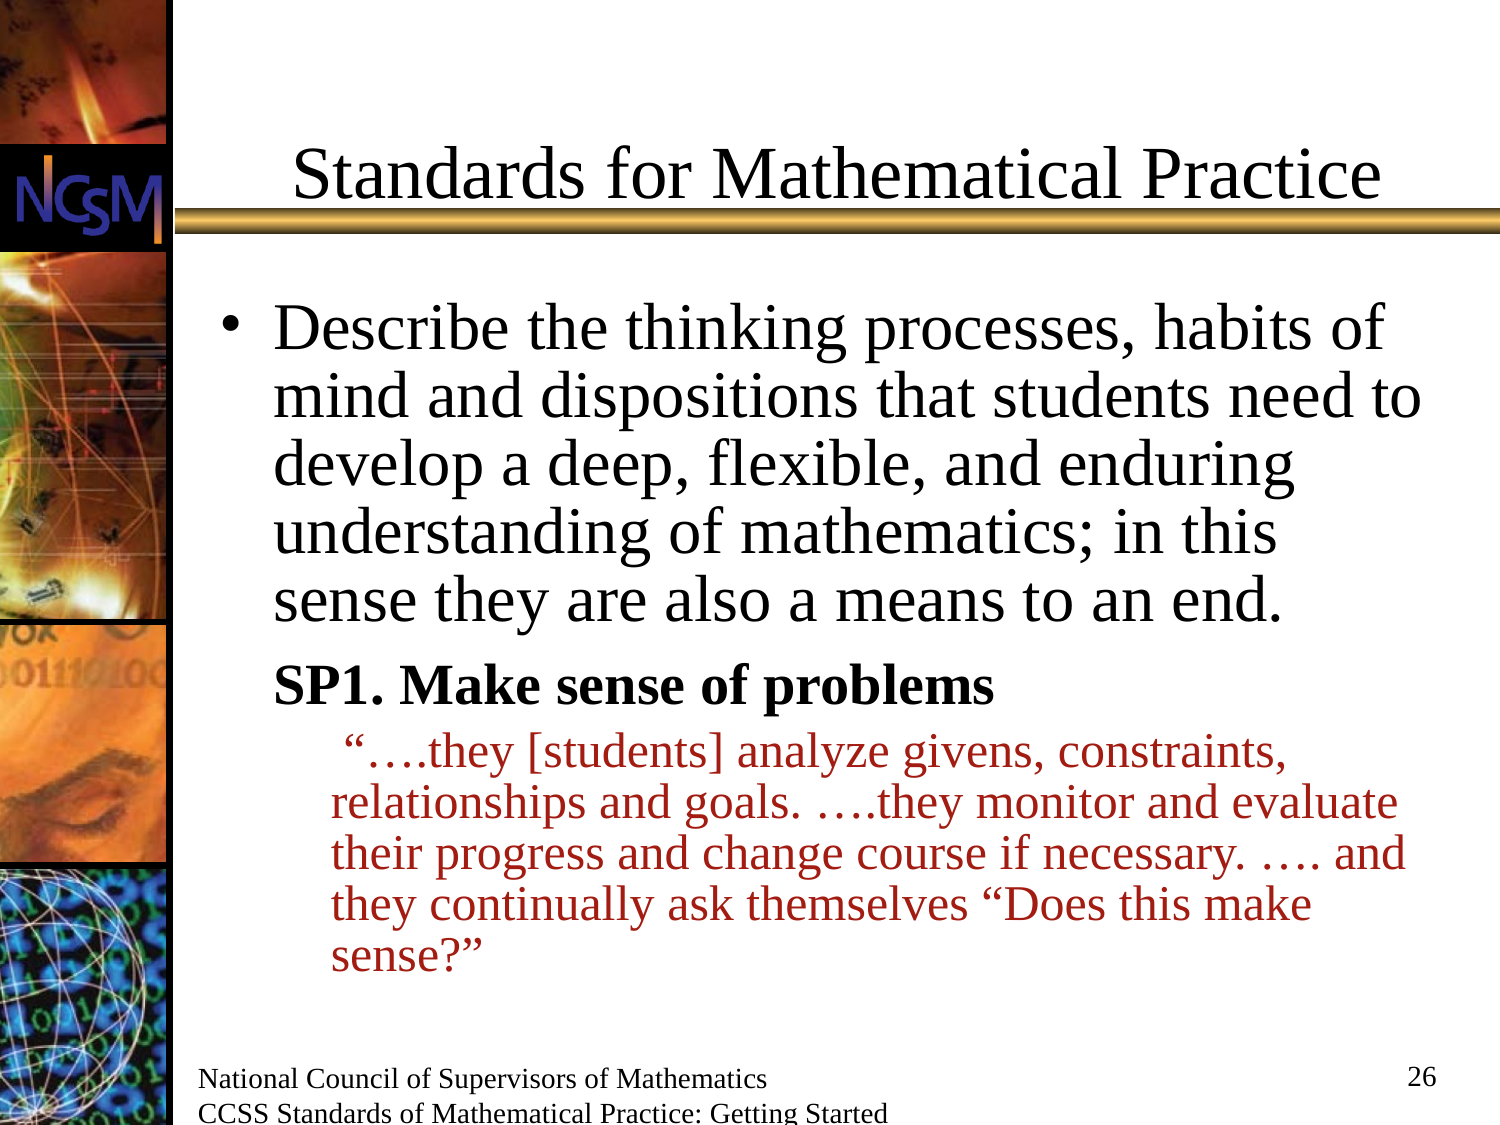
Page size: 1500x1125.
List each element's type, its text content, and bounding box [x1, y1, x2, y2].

picture [0, 0, 167, 619]
picture [0, 625, 166, 862]
list Describe the thinking processes, habits of mind and dispositions that students need to develop a deep, flexible, and enduring understanding of mathematics; in this sense they are also a means to an end. SP1. Make sense of problems “….they [students] analyze givens, constraints, relationships and goals. ….they monitor and evaluate their progress and change course if necessary. …. and they continually ask themselves “Does this make sense?” [204, 287, 1444, 1017]
picture [0, 869, 166, 1125]
slide_number 26 [1379, 1049, 1453, 1125]
title Standards for Mathematical Practice [200, 75, 1475, 263]
